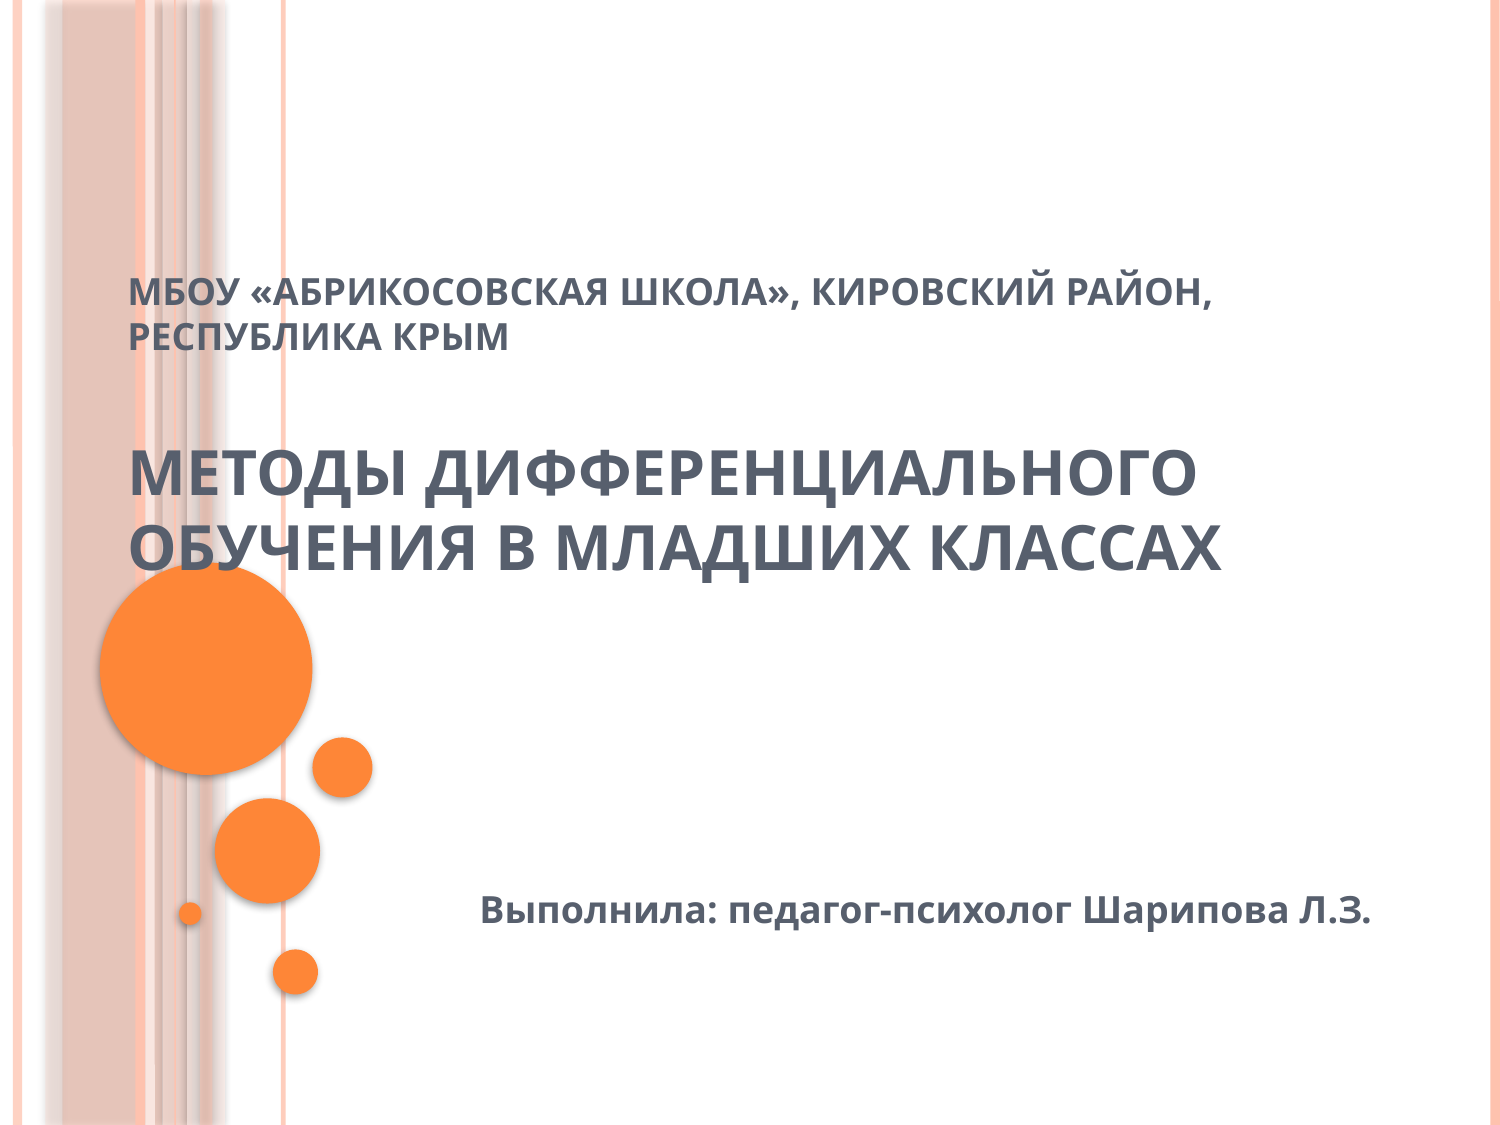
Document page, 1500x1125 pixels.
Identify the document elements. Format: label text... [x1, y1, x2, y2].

title МБОУ «Абрикосовская школа», Кировский район, Республика Крым МЕТОДЫ ДИФФЕРЕНЦИАЛЬНОГО ОБУЧЕНИЯ В МЛАДШИХ КЛАССАХ [112, 58, 1388, 591]
subtitle Выполнила: педагог-психолог Шарипова Л.З. [375, 820, 1388, 1046]
